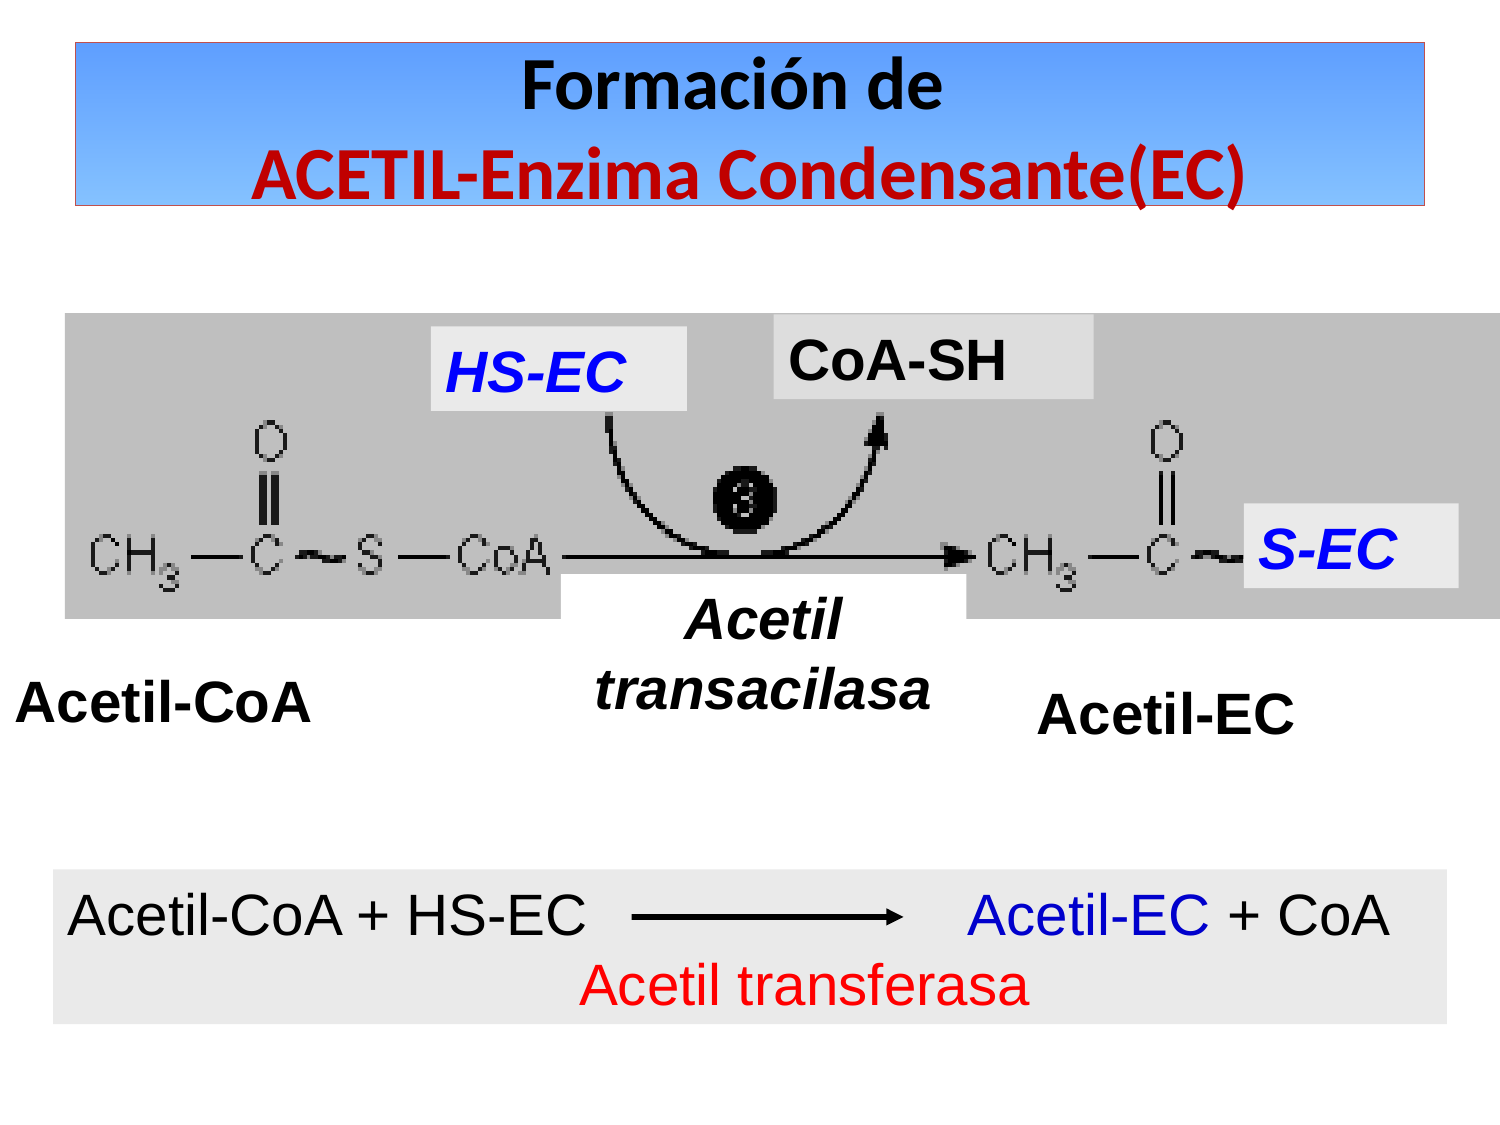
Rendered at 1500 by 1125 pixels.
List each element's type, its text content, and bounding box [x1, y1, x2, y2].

text_box Acetil-EC [1021, 668, 1317, 754]
text_box Acetil-CoA [0, 657, 363, 742]
title Formación de ACETIL-Enzima Condensante(EC) 1°) Adición del grupo acetilo [75, 42, 1425, 206]
text_box [631, 910, 904, 924]
text_box Acetil transacilasa [560, 627, 967, 740]
text_box Acetil-CoA + HS-EC Acetil-EC + CoA Acetil transferasa [53, 869, 1447, 1025]
picture [64, 313, 1500, 619]
